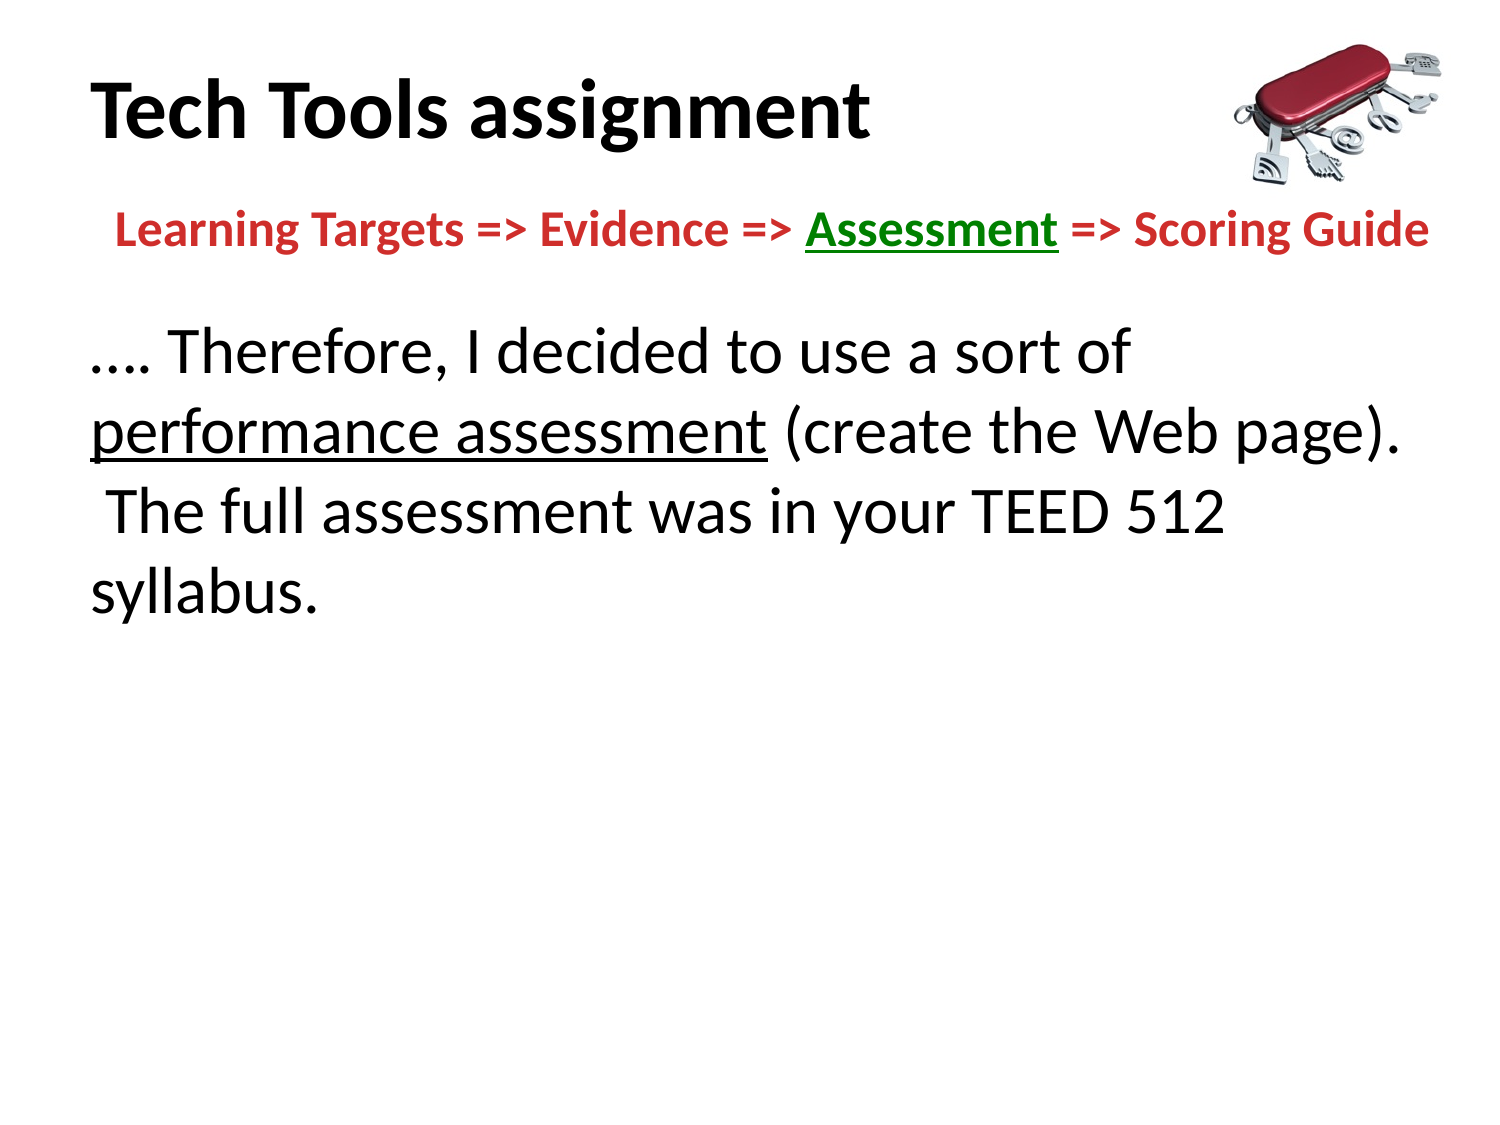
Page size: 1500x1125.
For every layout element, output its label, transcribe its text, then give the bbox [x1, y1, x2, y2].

text_box Learning Targets => Evidence => Assessment => Scoring Guide [99, 166, 1451, 285]
list …. Therefore, I decided to use a sort of performance assessment (create the Web page). The full assessment was in your TEED 512 syllabus. [75, 299, 1425, 1042]
picture [1221, 29, 1451, 201]
title Tech Tools assignment [75, 45, 1216, 163]
